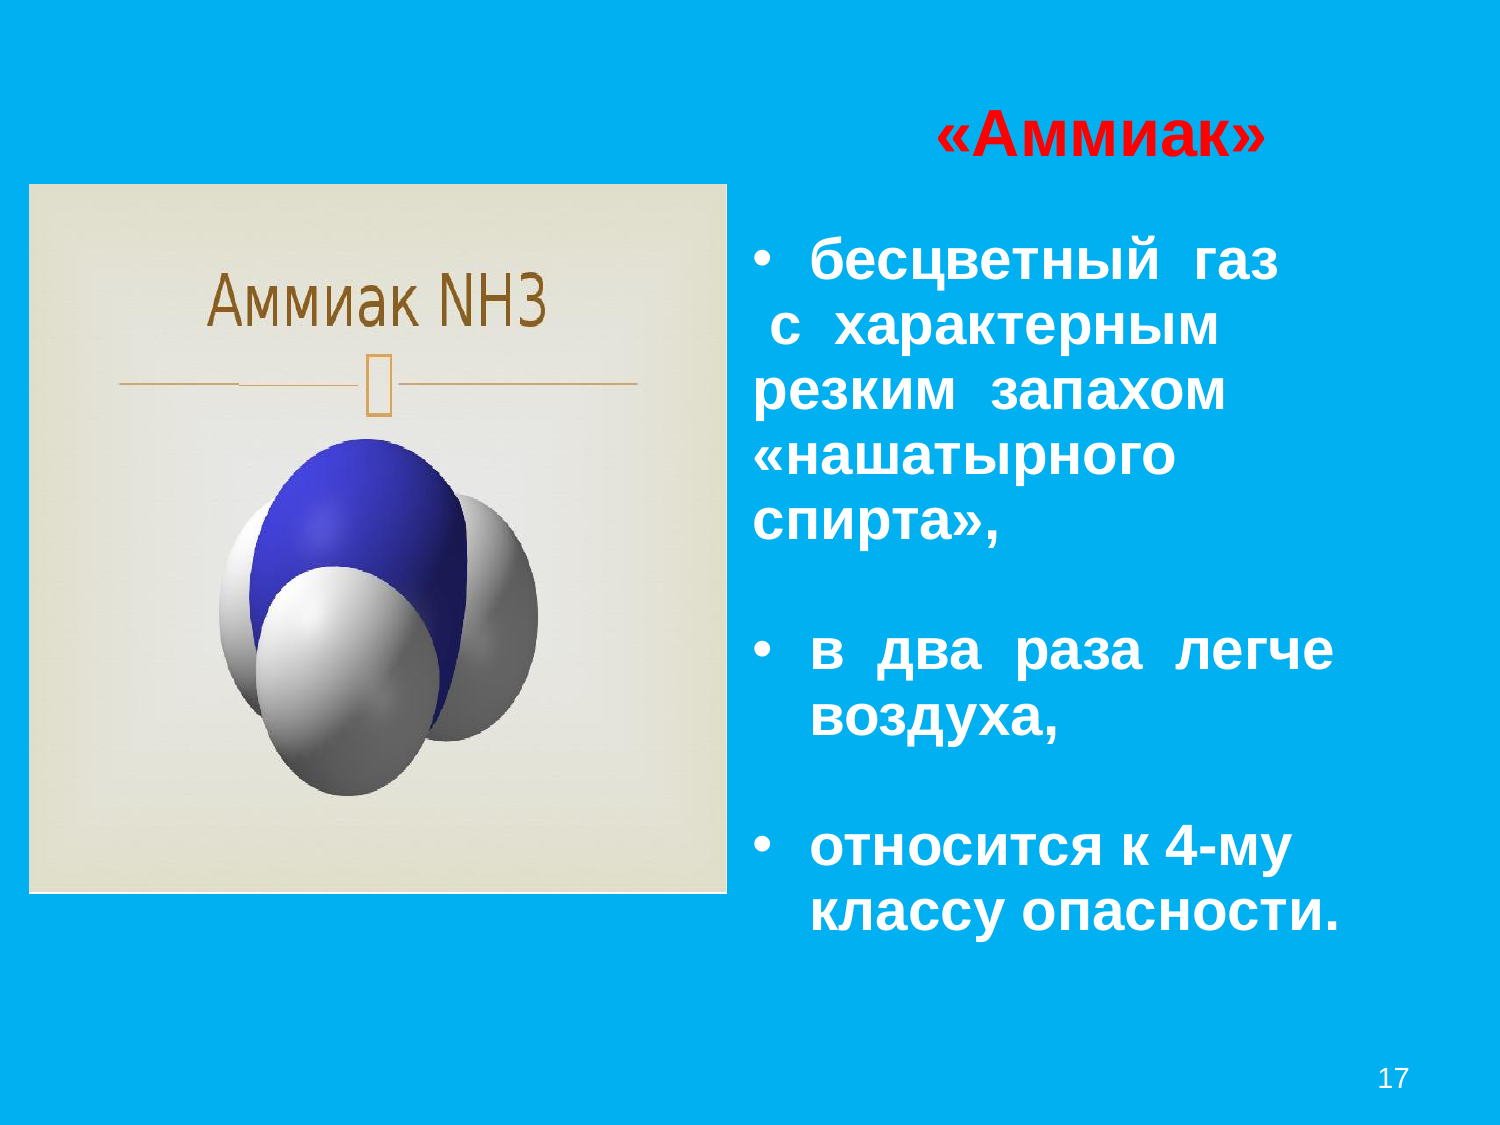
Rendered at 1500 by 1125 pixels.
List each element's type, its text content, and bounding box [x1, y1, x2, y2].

text_box «Аммиак» бесцветный газ с характерным резким запахом «нашатырного спирта», в два раза легче воздуха, относится к 4-му классу опасности. [738, 90, 1465, 951]
picture [30, 185, 726, 893]
slide_number 17 [1074, 1024, 1425, 1103]
